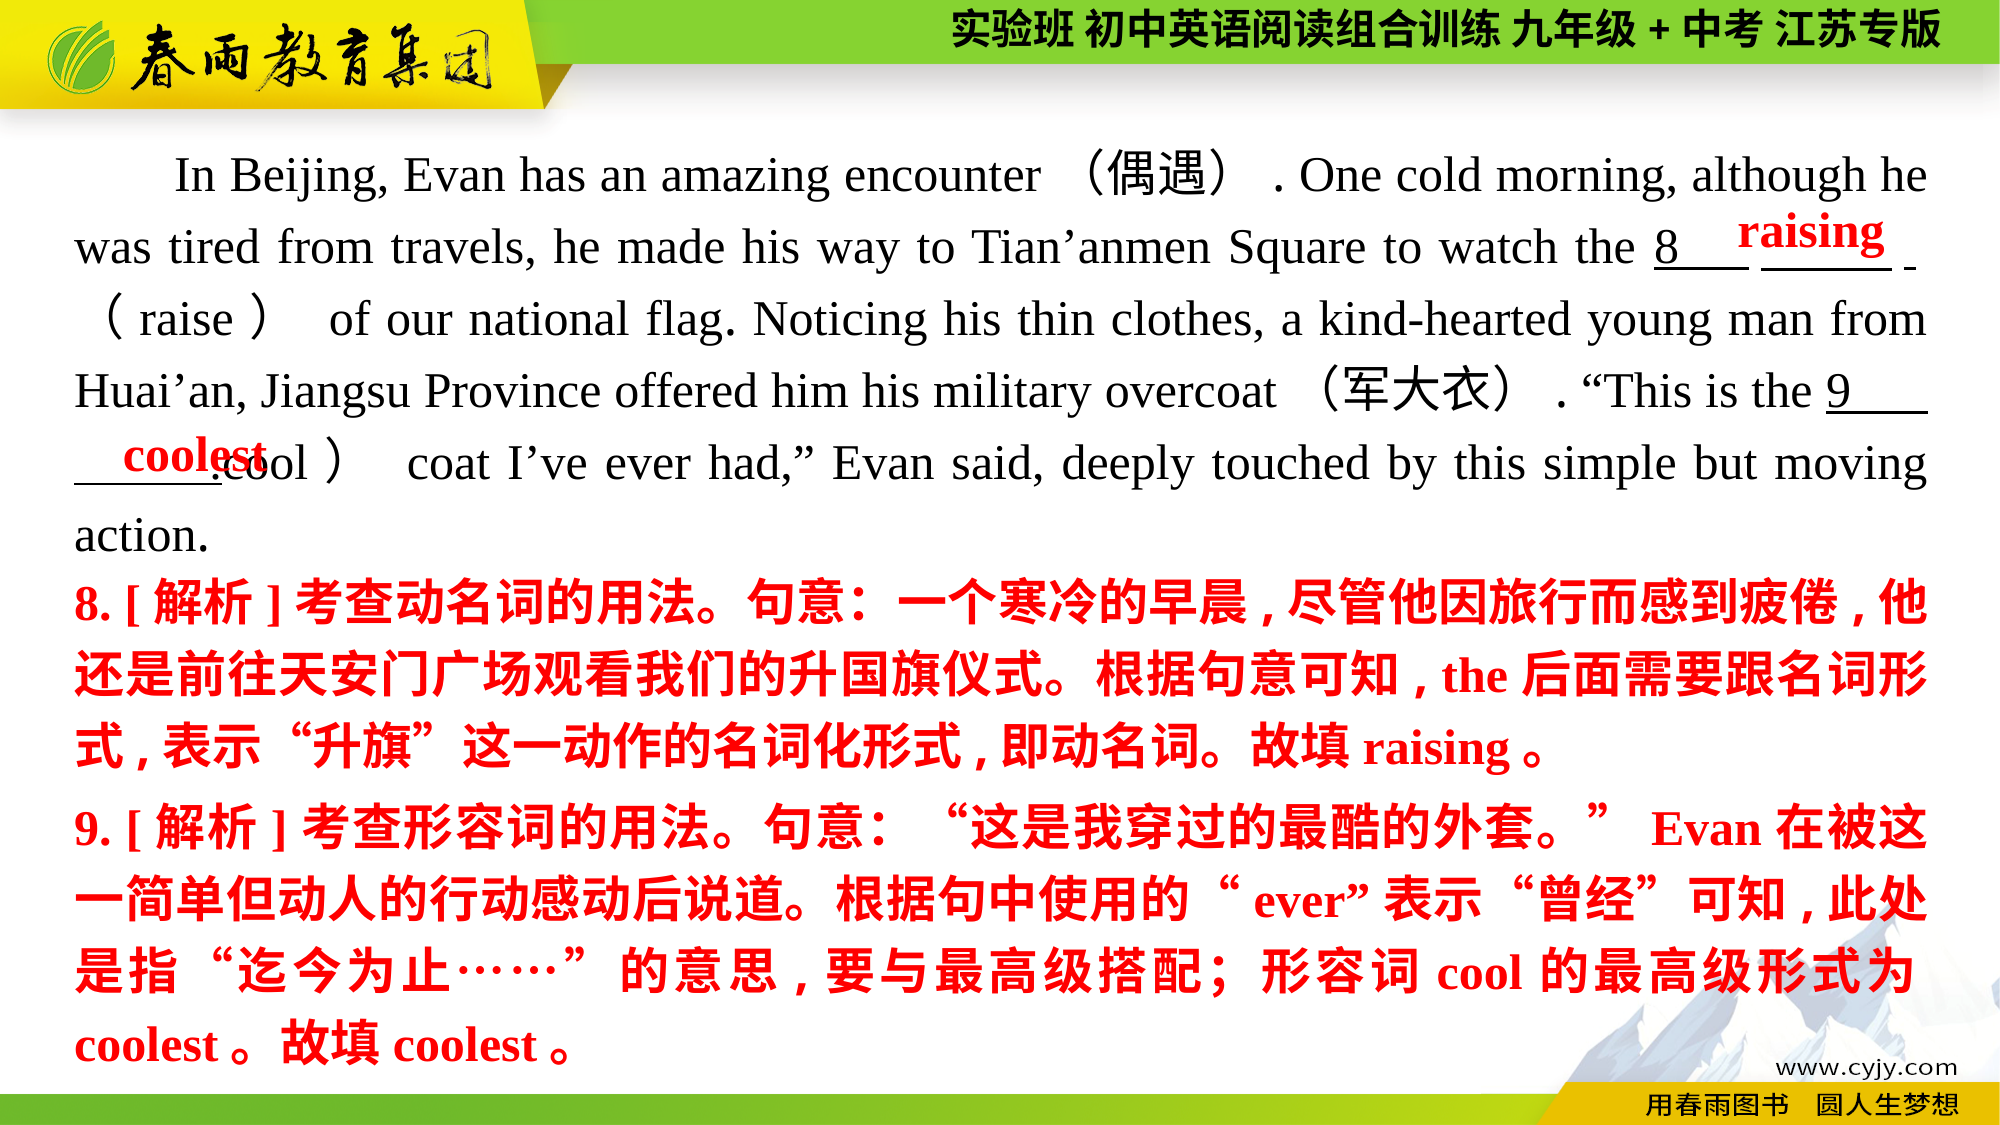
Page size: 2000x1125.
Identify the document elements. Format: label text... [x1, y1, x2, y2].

text_box 9. [解析]考查形容词的用法。句意：“这是我穿过的最酷的外套。”Evan在被这一简单但动人的行动感动后说道。根据句中使用的“ever”表示“曾经”可知,此处是指“迄今为止……”的意思,要与最高级搭配；形容词cool的最高级形式为coolest。故填coolest。 [59, 776, 1944, 1080]
picture [0, 0, 2000, 1125]
text_box 8. [解析]考查动名词的用法。句意：一个寒冷的早晨,尽管他因旅行而感到疲倦,他还是前往天安门广场观看我们的升国旗仪式。根据句意可知, the后面需要跟名词形式,表示“升旗”这一动作的名词化形式,即动名词。故填raising。 [59, 550, 1944, 776]
text_box coolest [108, 414, 283, 490]
list In Beijing, Evan has an amazing encounter（偶遇）. One cold morning, although he was tired from travels, he made his way to Tian’anmen Square to watch the 8 .（raise） of our national flag. Noticing his thin clothes, a kind-hearted young man from Huai’an, Jiangsu Province offered him his military overcoat（军大衣）. “This is the 9 .cool） coat I’ve ever had,” Evan said, deeply touched by this simple but moving action. [59, 122, 1944, 550]
text_box raising [1722, 190, 1900, 265]
